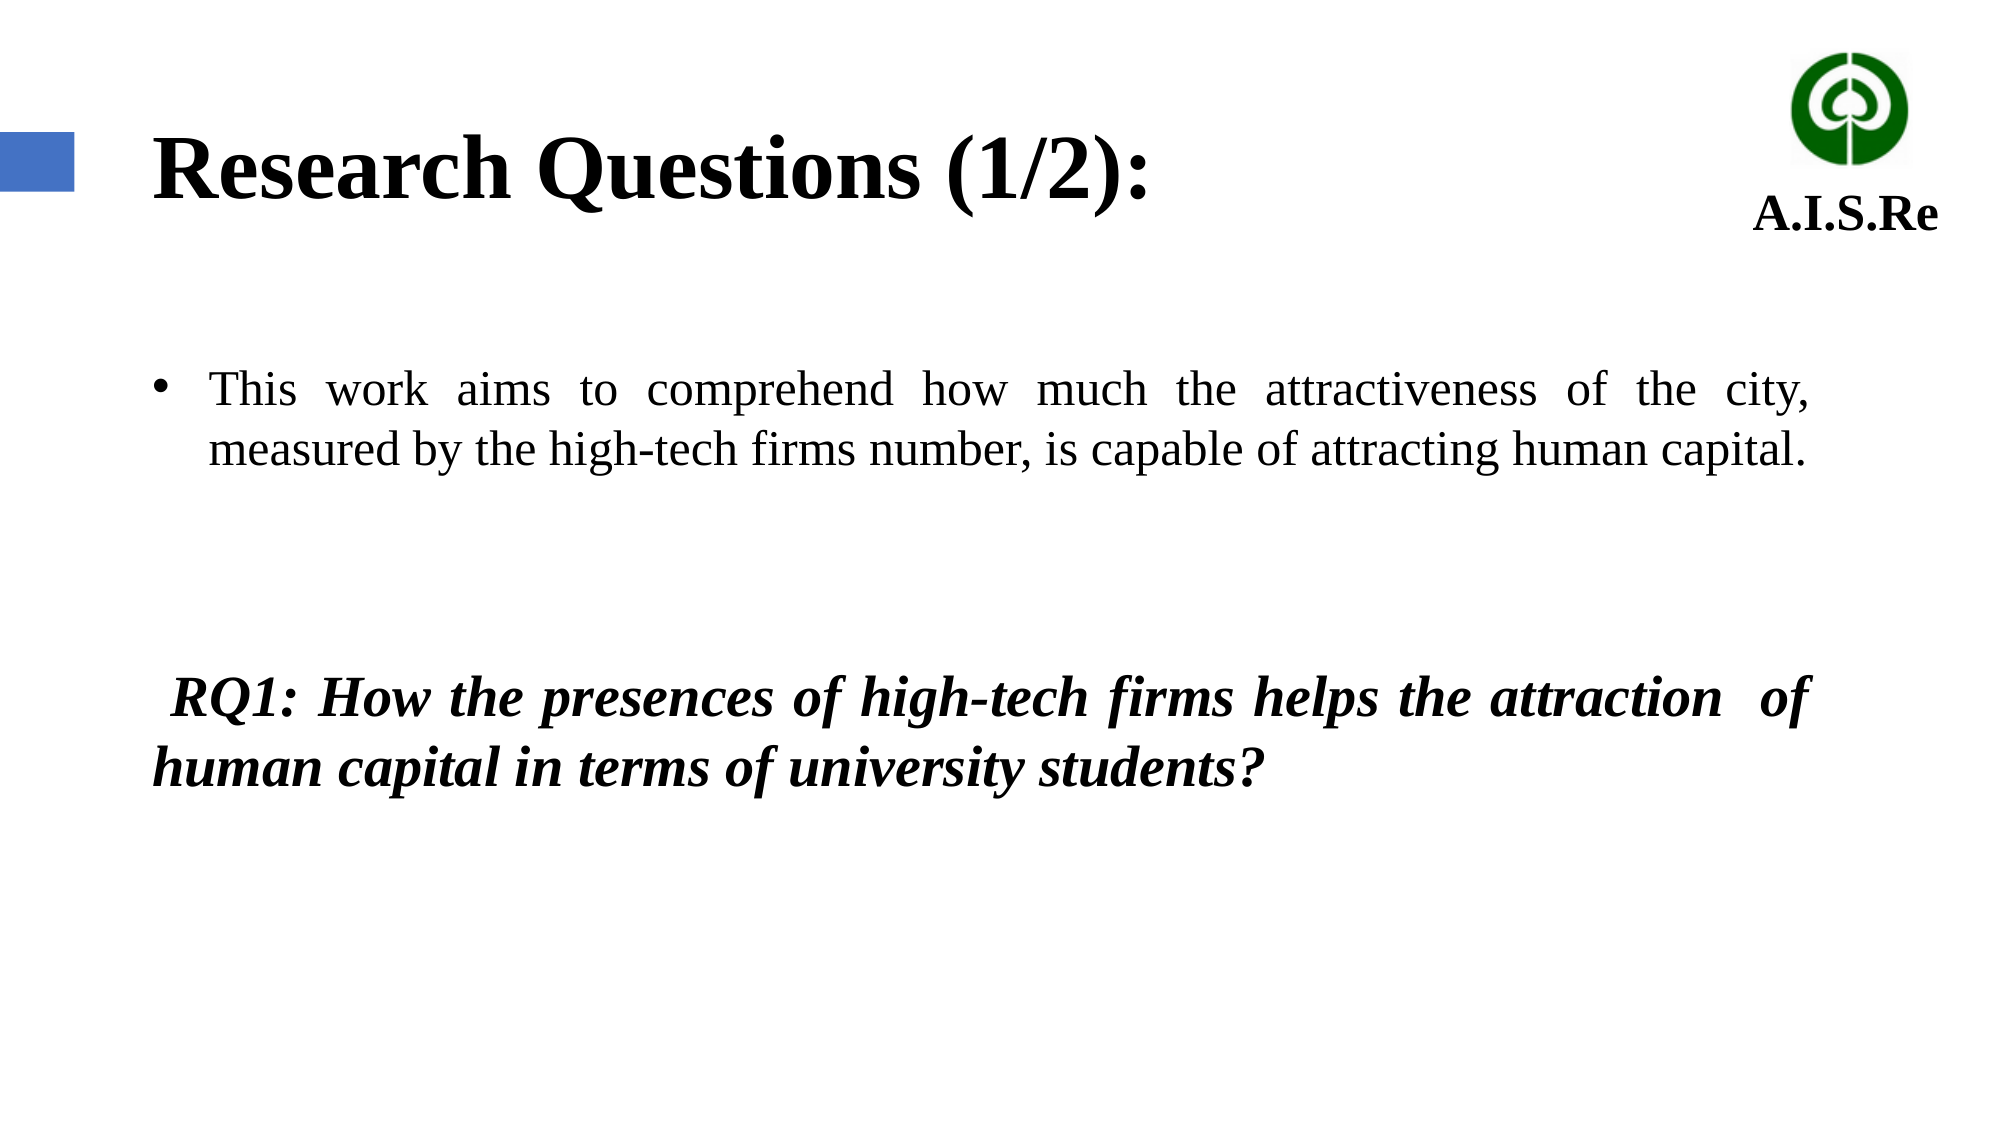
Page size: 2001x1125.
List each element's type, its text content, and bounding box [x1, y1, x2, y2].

title Research Questions (1/2): [137, 59, 1863, 278]
text_box This work aims to comprehend how much the attractiveness of the city, measured by the high-tech firms number, is capable of attracting human capital. RQ1: How the presences of high-tech firms helps the attraction of human capital in terms of university students? [137, 348, 1826, 951]
text_box A.I.S.Re [1737, 171, 1965, 249]
picture [1789, 47, 1913, 172]
